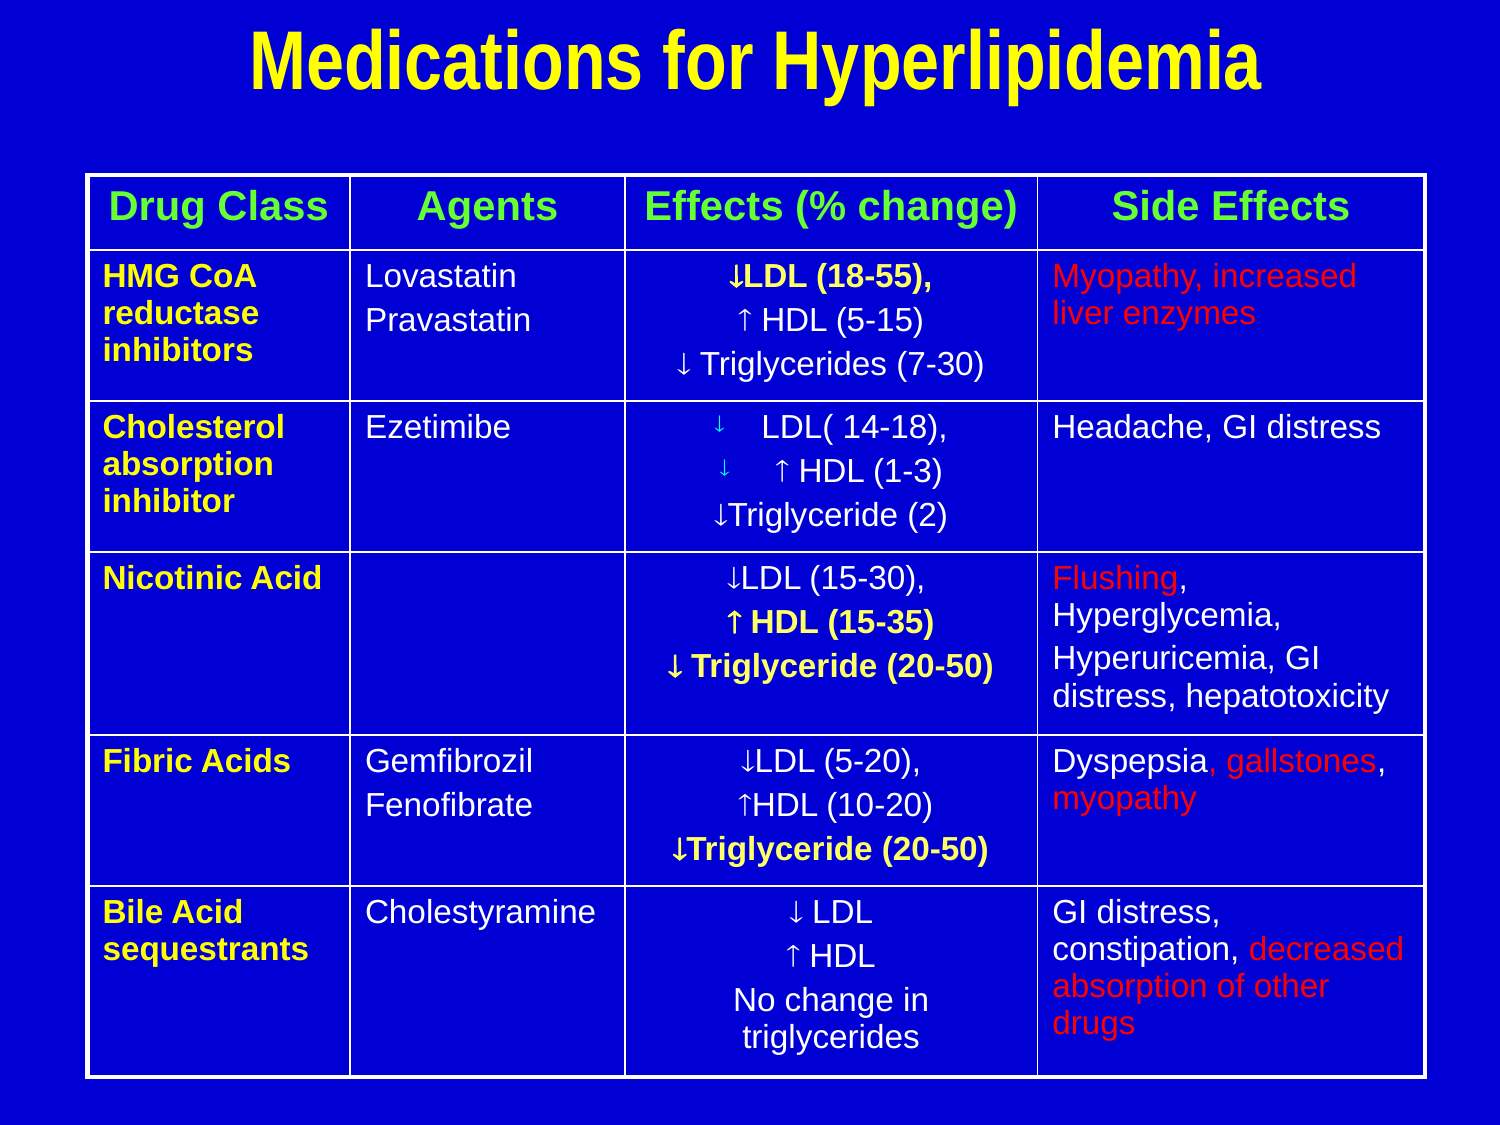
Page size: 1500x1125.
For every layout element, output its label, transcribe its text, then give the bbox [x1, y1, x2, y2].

table_cell Lovastatin Pravastatin [351, 251, 624, 400]
title Medications for Hyperlipidemia [87, 0, 1426, 151]
table_cell LDL (18-55),  HDL (5-15)  Triglycerides (7-30) [626, 251, 1037, 400]
table_header Effects (% change) [626, 177, 1037, 249]
table_cell GI distress, constipation, decreased absorption of other drugs [1038, 887, 1423, 1075]
table_cell Dyspepsia, gallstones, myopathy [1038, 736, 1423, 885]
table_header Agents [351, 177, 624, 249]
table_cell Fibric Acids [90, 736, 349, 885]
table_cell Cholestyramine [351, 887, 624, 1075]
table_cell Ezetimibe [351, 402, 624, 551]
table_cell LDL (5-20), HDL (10-20) Triglyceride (20-50) [626, 736, 1037, 885]
table_cell Bile Acid sequestrants [90, 887, 349, 1075]
table_cell Nicotinic Acid [90, 553, 349, 734]
table_cell LDL( 14-18),  HDL (1-3) Triglyceride (2) [626, 402, 1037, 551]
table_cell Cholesterol absorption inhibitor [90, 402, 349, 551]
table_cell Myopathy, increased liver enzymes [1038, 251, 1423, 400]
table_cell [351, 553, 624, 734]
table_cell HMG CoA reductase inhibitors [90, 251, 349, 400]
table_header Side Effects [1038, 177, 1423, 249]
table_cell LDL (15-30),  HDL (15-35)  Triglyceride (20-50) [626, 553, 1037, 734]
table_header Drug Class [90, 177, 349, 249]
table_cell Gemfibrozil Fenofibrate [351, 736, 624, 885]
table_cell Headache, GI distress [1038, 402, 1423, 551]
table_cell  LDL  HDL No change in triglycerides [626, 887, 1037, 1075]
table_cell Flushing, Hyperglycemia, Hyperuricemia, GI distress, hepatotoxicity [1038, 553, 1423, 734]
